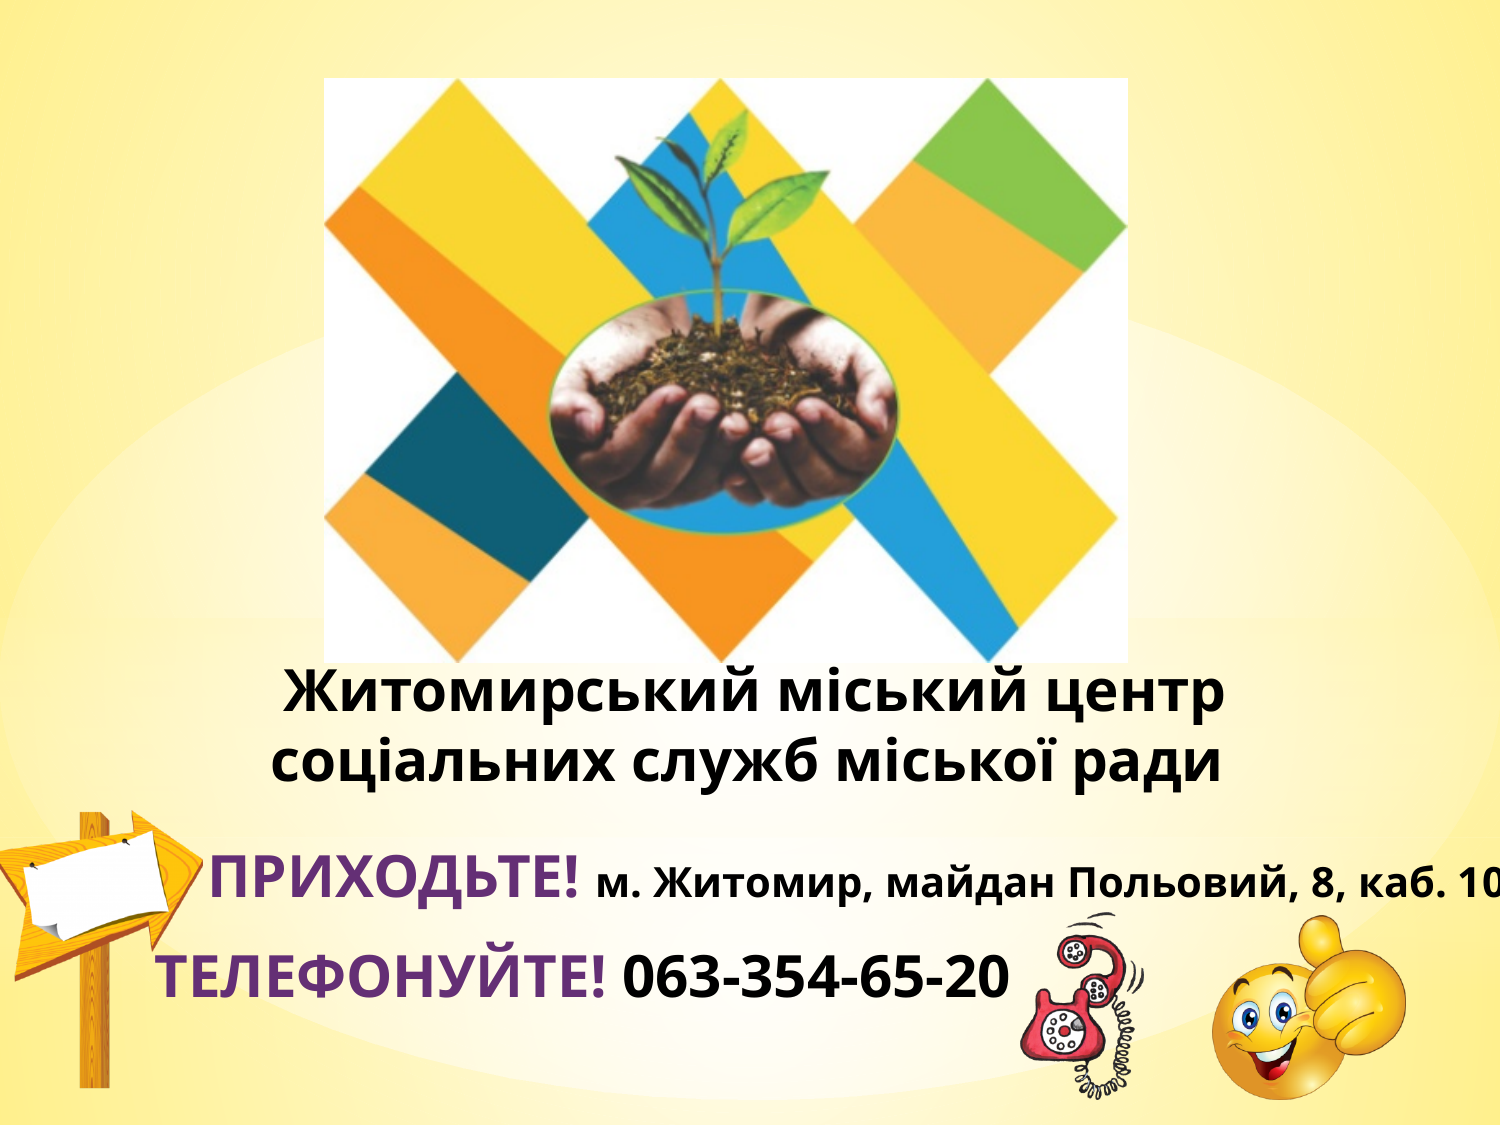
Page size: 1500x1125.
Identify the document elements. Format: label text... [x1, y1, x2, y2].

picture [0, 810, 204, 1104]
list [324, 77, 1129, 663]
text_box ТЕЛЕФОНУЙТЕ! 063-354-65-20 [210, 931, 1014, 1062]
title Житомирський міський центр соціальних служб міської ради [147, 645, 1363, 831]
picture [1020, 912, 1144, 1100]
text_box ПРИХОДЬТЕ! м. Житомир, майдан Польовий, 8, каб. 101 [210, 831, 1500, 917]
picture [1211, 915, 1406, 1100]
